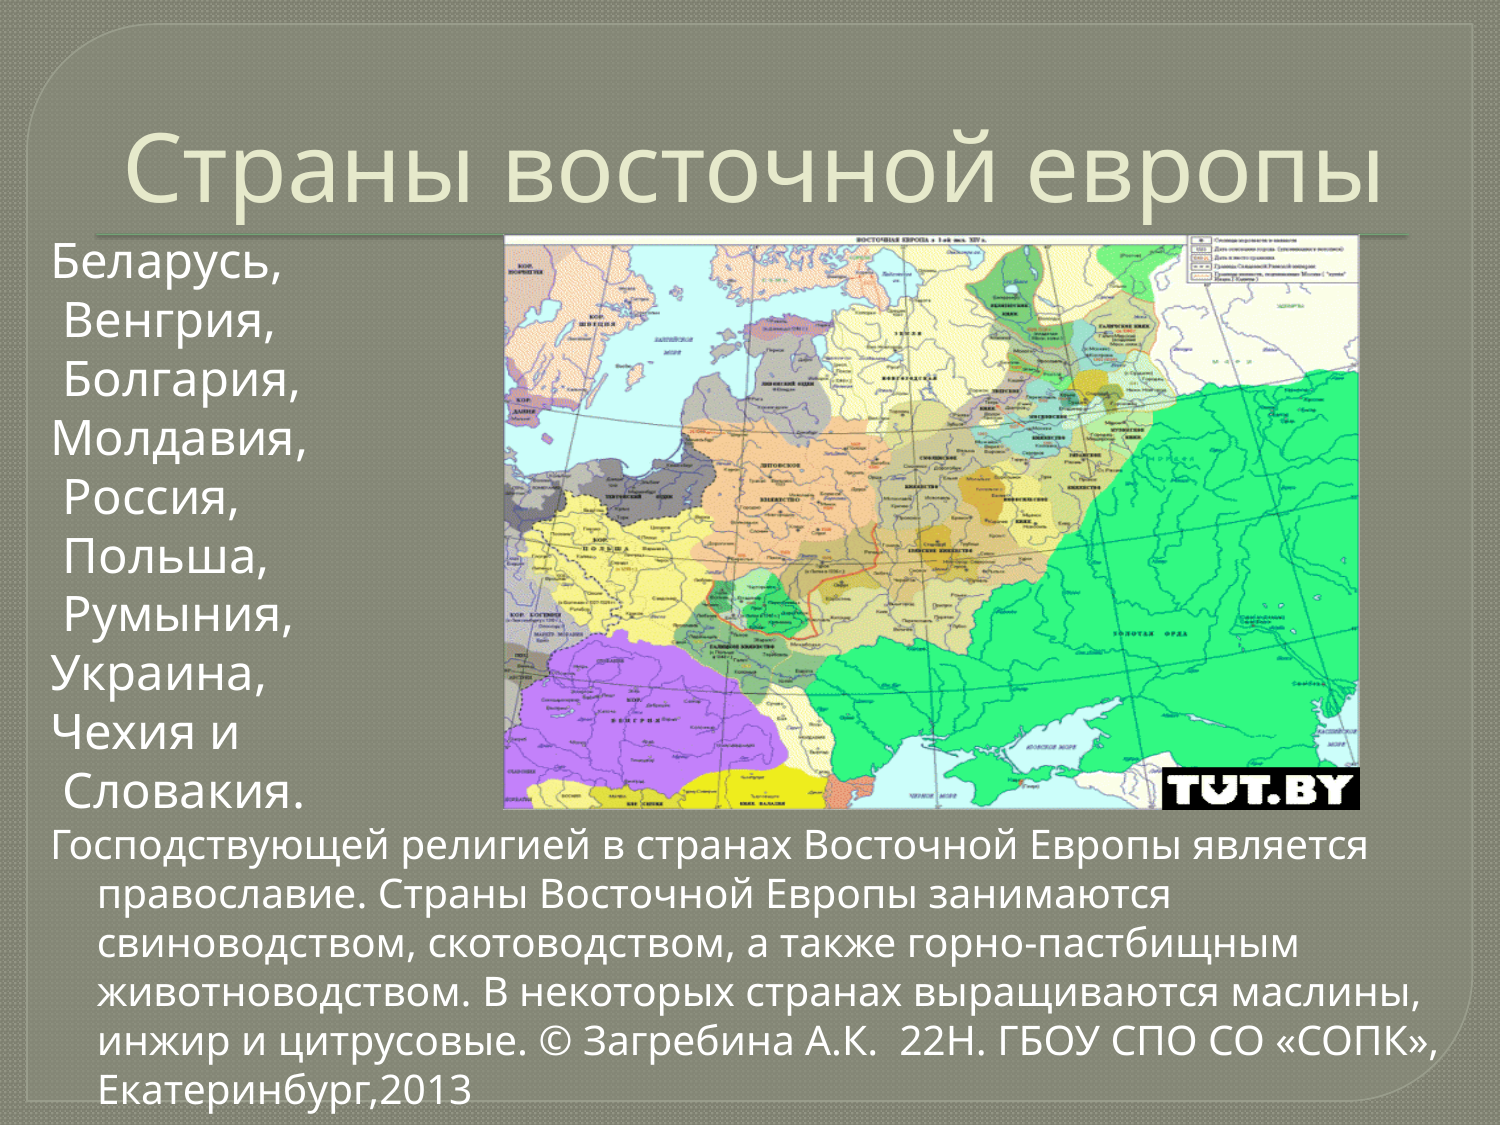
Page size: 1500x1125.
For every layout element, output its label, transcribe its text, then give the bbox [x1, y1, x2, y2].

picture [503, 234, 1360, 810]
title Страны восточной европы [75, 41, 1425, 222]
list Беларусь, Венгрия, Болгария, Молдавия, Россия, Польша, Румыния, Украина, Чехия и Словакия. Господствующей религией в странах Восточной Европы является православие. Страны Восточной Европы занимаются свиноводством, скотоводством, а также горно-пастбищным животноводством. В некоторых странах выращиваются маслины, инжир и цитрусовые. © Загребина А.К. 22Н. ГБОУ СПО СО «СОПК», Екатеринбург,2013 [35, 222, 1500, 1125]
